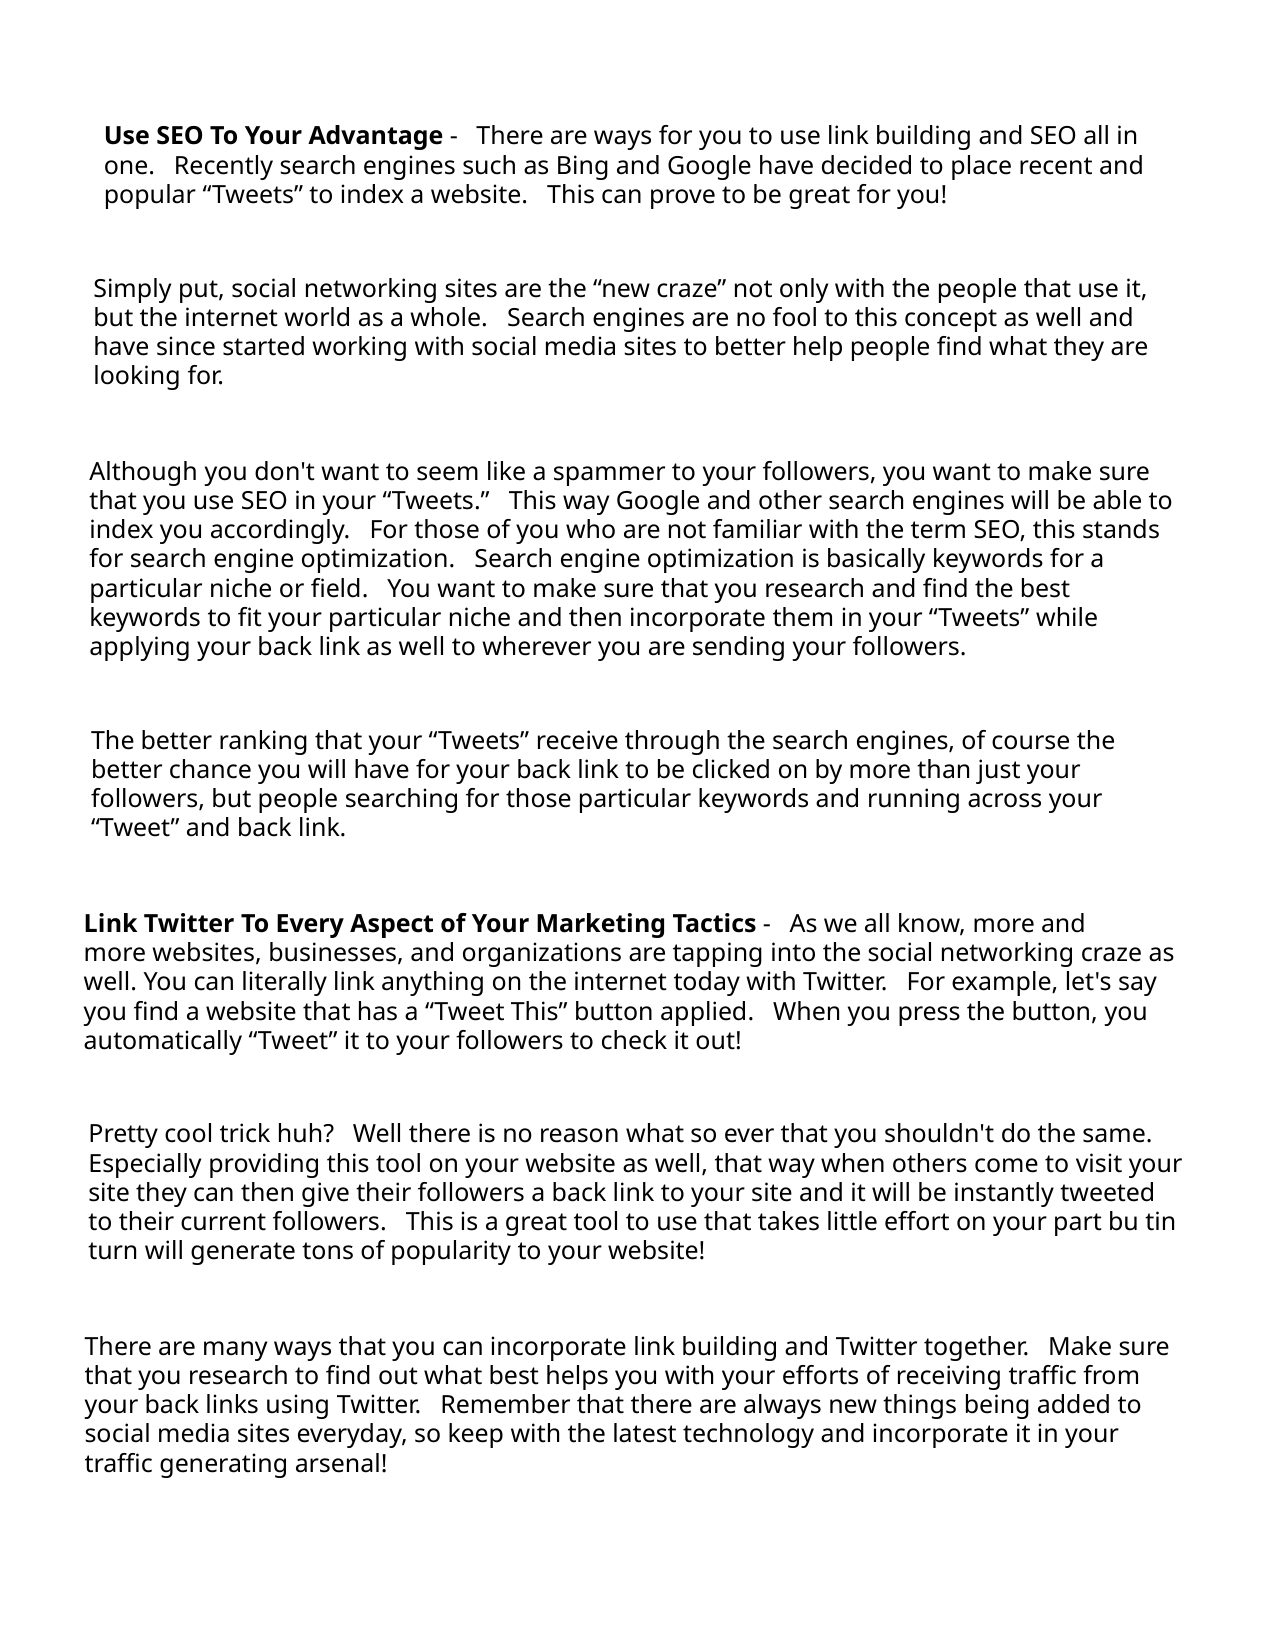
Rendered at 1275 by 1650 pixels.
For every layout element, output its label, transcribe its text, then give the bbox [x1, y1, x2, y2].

text_box Use SEO To Your Advantage - There are ways for you to use link building and SEO all in one. Recently search engines such as Bing and Google have decided to place recent and popular “Tweets” to index a website. This can prove to be great for you! [103, 120, 1145, 216]
text_box The better ranking that your “Tweets” receive through the search engines, of course the better chance you will have for your back link to be clicked on by more than just your followers, but people searching for those particular keywords and running across your “Tweet” and back link. [90, 725, 1116, 850]
text_box Pretty cool trick huh? Well there is no reason what so ever that you shouldn't do the same. Especially providing this tool on your website as well, that way when others come to visit your site they can then give their followers a back link to your site and it will be instantly tweeted to their current followers. This is a great tool to use that takes little effort on your part bu tin turn will generate tons of popularity to your website! [88, 1118, 1183, 1272]
text_box Although you don't want to seem like a spammer to your followers, you want to make sure that you use SEO in your “Tweets.” This way Google and other search engines will be able to index you accordingly. For those of you who are not familiar with the term SEO, this stands for search engine optimization. Search engine optimization is basically keywords for a particular niche or field. You want to make sure that you research and find the best keywords to fit your particular niche and then incorporate them in your “Tweets” while applying your back link as well to wherever you are sending your followers. [89, 456, 1173, 668]
text_box Simply put, social networking sites are the “new craze” not only with the people that use it, but the internet world as a whole. Search engines are no fool to this concept as well and have since started working with social media sites to better help people find what they are looking for. [93, 272, 1149, 397]
text_box Link Twitter To Every Aspect of Your Marketing Tactics - As we all know, more and more websites, businesses, and organizations are tapping into the social networking craze as well. You can literally link anything on the internet today with Twitter. For example, let's say you find a website that has a “Tweet This” button applied. When you press the button, you automatically “Tweet” it to your followers to check it out! [83, 908, 1175, 1062]
text_box There are many ways that you can incorporate link building and Twitter together. Make sure that you research to find out what best helps you with your efforts of receiving traffic from your back links using Twitter. Remember that there are always new things being added to social media sites everyday, so keep with the latest technology and incorporate it in your traffic generating arsenal! [84, 1331, 1170, 1485]
